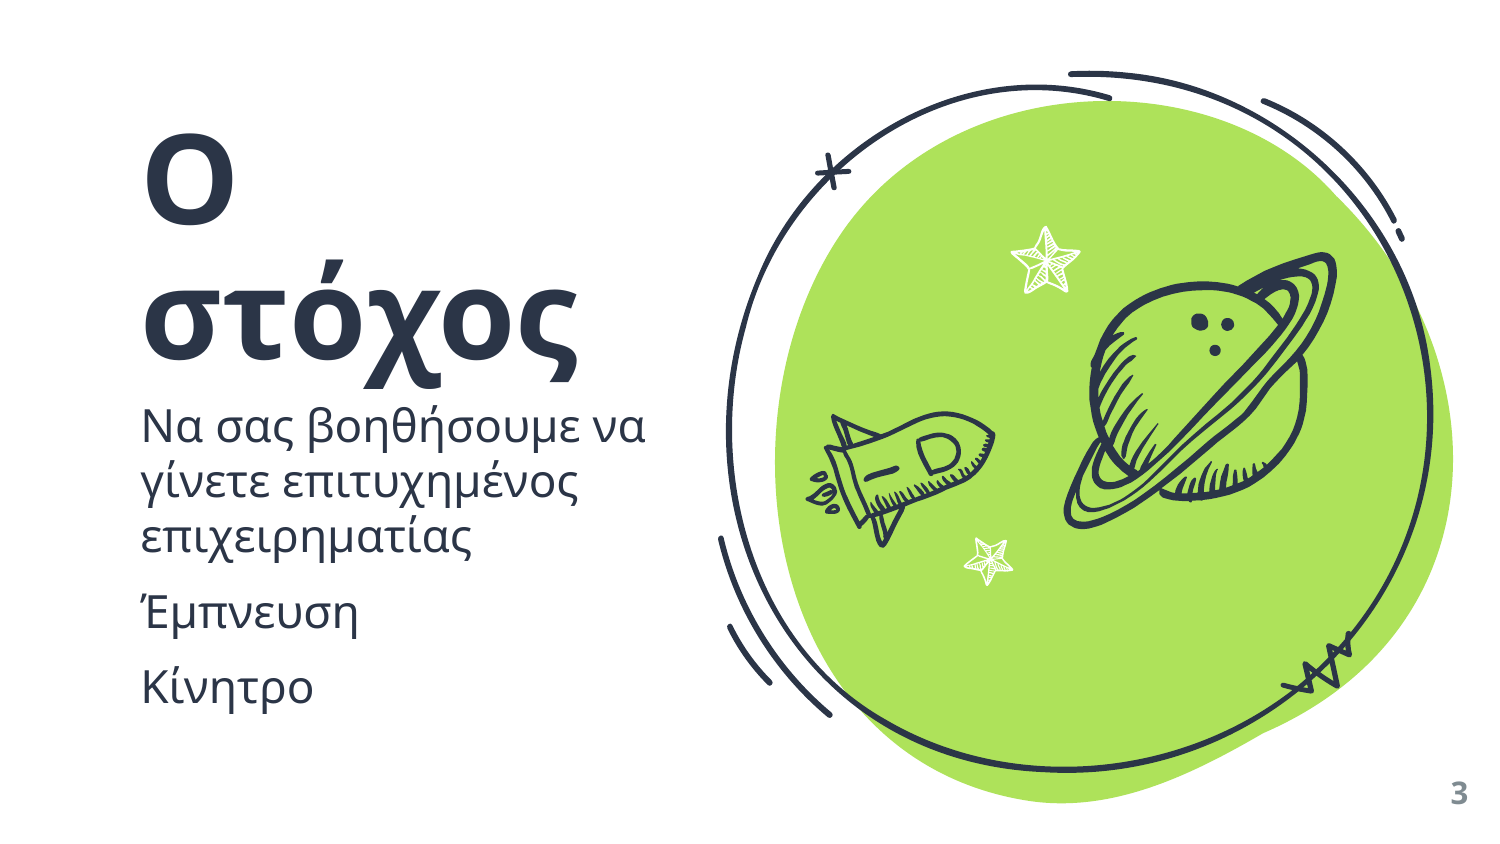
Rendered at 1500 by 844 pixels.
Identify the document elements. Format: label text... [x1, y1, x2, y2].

text_box [823, 411, 996, 548]
text_box [1063, 252, 1337, 530]
slide_number 3 [1378, 769, 1469, 820]
text_box [809, 470, 828, 483]
title Ο στόχος [140, 221, 676, 387]
text_box [963, 537, 1014, 586]
text_box [805, 483, 840, 514]
text_box [1010, 225, 1081, 294]
subtitle Να σας βοηθήσουμε να γίνετε επιτυχημένος επιχειρηματίας Έμπνευση Κίνητρο [140, 396, 676, 622]
